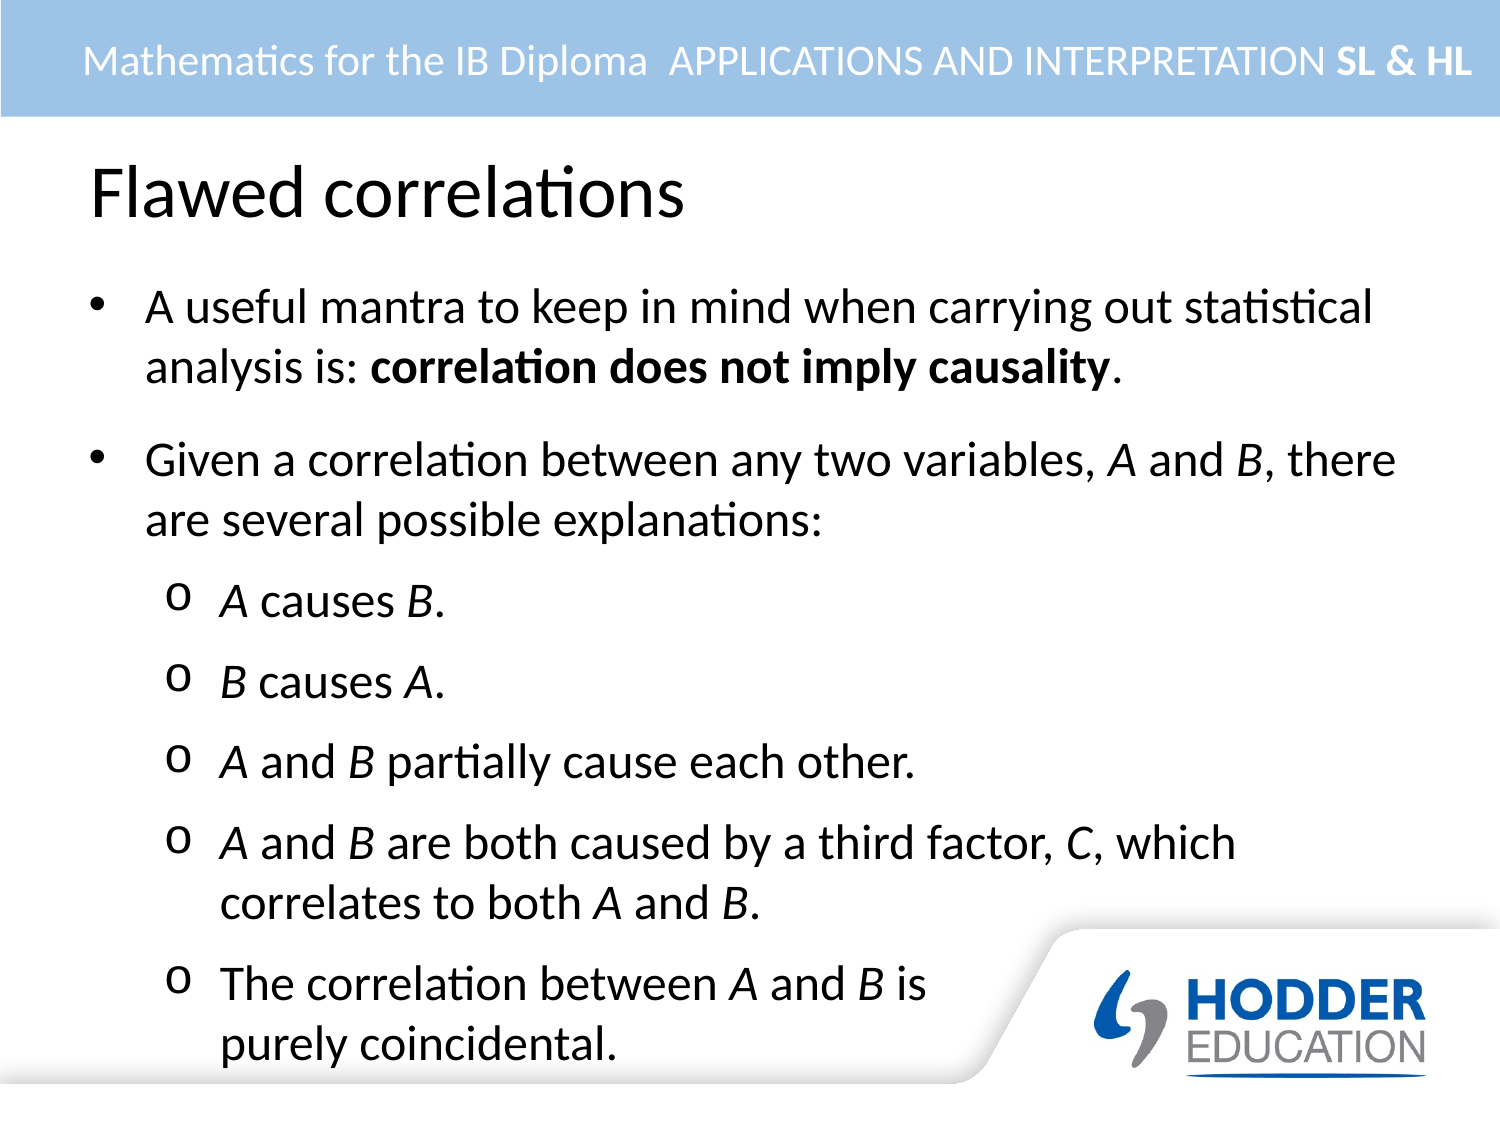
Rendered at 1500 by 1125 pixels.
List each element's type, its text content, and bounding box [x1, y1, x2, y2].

text_box A useful mantra to keep in mind when carrying out statistical analysis is: correlation does not imply causality. Given a correlation between any two variables, A and B, there are several possible explanations: A causes B. B causes A. A and B partially cause each other. A and B are both caused by a third factor, C, which correlates to both A and B. The correlation between A and B is purely coincidental. [88, 265, 1417, 893]
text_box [0, 893, 1500, 1125]
text_box Mathematics for the IB Diploma APPLICATIONS AND INTERPRETATION SL & HL [0, 0, 1500, 118]
text_box Flawed correlations [74, 147, 1032, 242]
